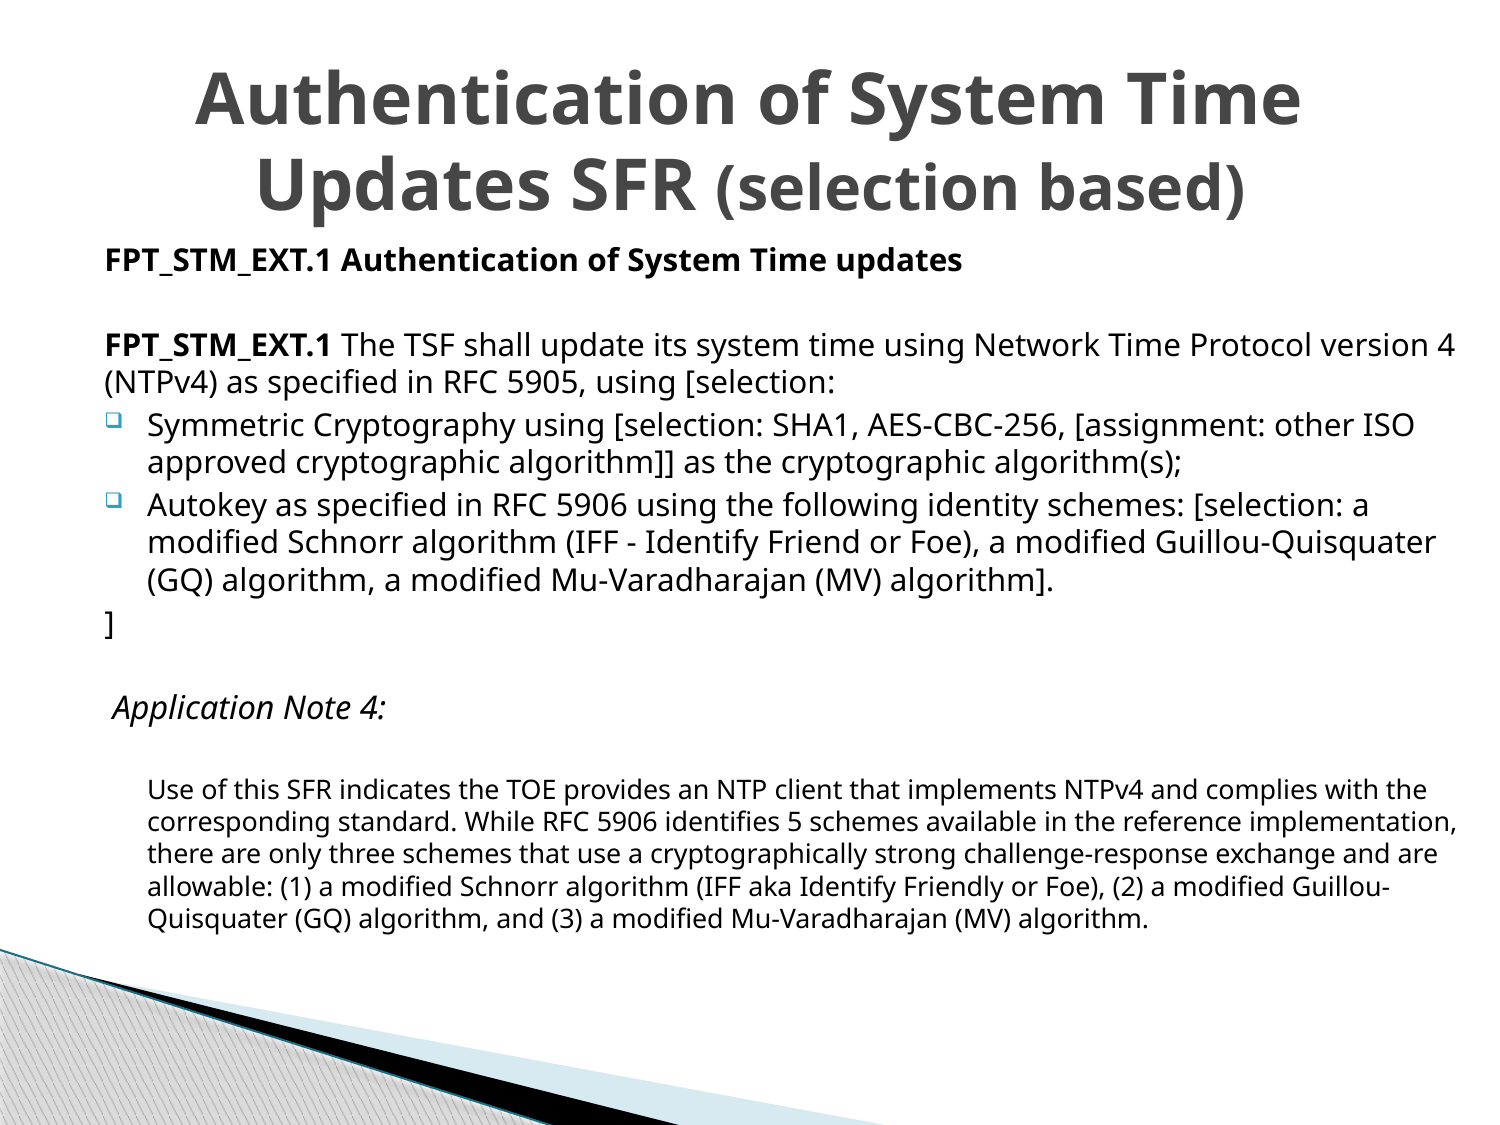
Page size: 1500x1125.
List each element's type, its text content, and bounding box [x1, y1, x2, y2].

list FPT_STM_EXT.1 Authentication of System Time updates FPT_STM_EXT.1 The TSF shall update its system time using Network Time Protocol version 4 (NTPv4) as specified in RFC 5905, using [selection: Symmetric Cryptography using [selection: SHA1, AES-CBC-256, [assignment: other ISO approved cryptographic algorithm]] as the cryptographic algorithm(s); Autokey as specified in RFC 5906 using the following identity schemes: [selection: a modified Schnorr algorithm (IFF - Identify Friend or Foe), a modified Guillou-Quisquater (GQ) algorithm, a modified Mu-Varadharajan (MV) algorithm]. ] Application Note 4: Use of this SFR indicates the TOE provides an NTP client that implements NTPv4 and complies with the corresponding standard. While RFC 5906 identifies 5 schemes available in the reference implementation, there are only three schemes that use a cryptographically strong challenge-response exchange and are allowable: (1) a modified Schnorr algorithm (IFF aka Identify Friendly or Foe), (2) a modified Guillou-Quisquater (GQ) algorithm, and (3) a modified Mu-Varadharajan (MV) algorithm. [71, 232, 1474, 955]
title Authentication of System Time Updates SFR (selection based) [75, 45, 1425, 233]
